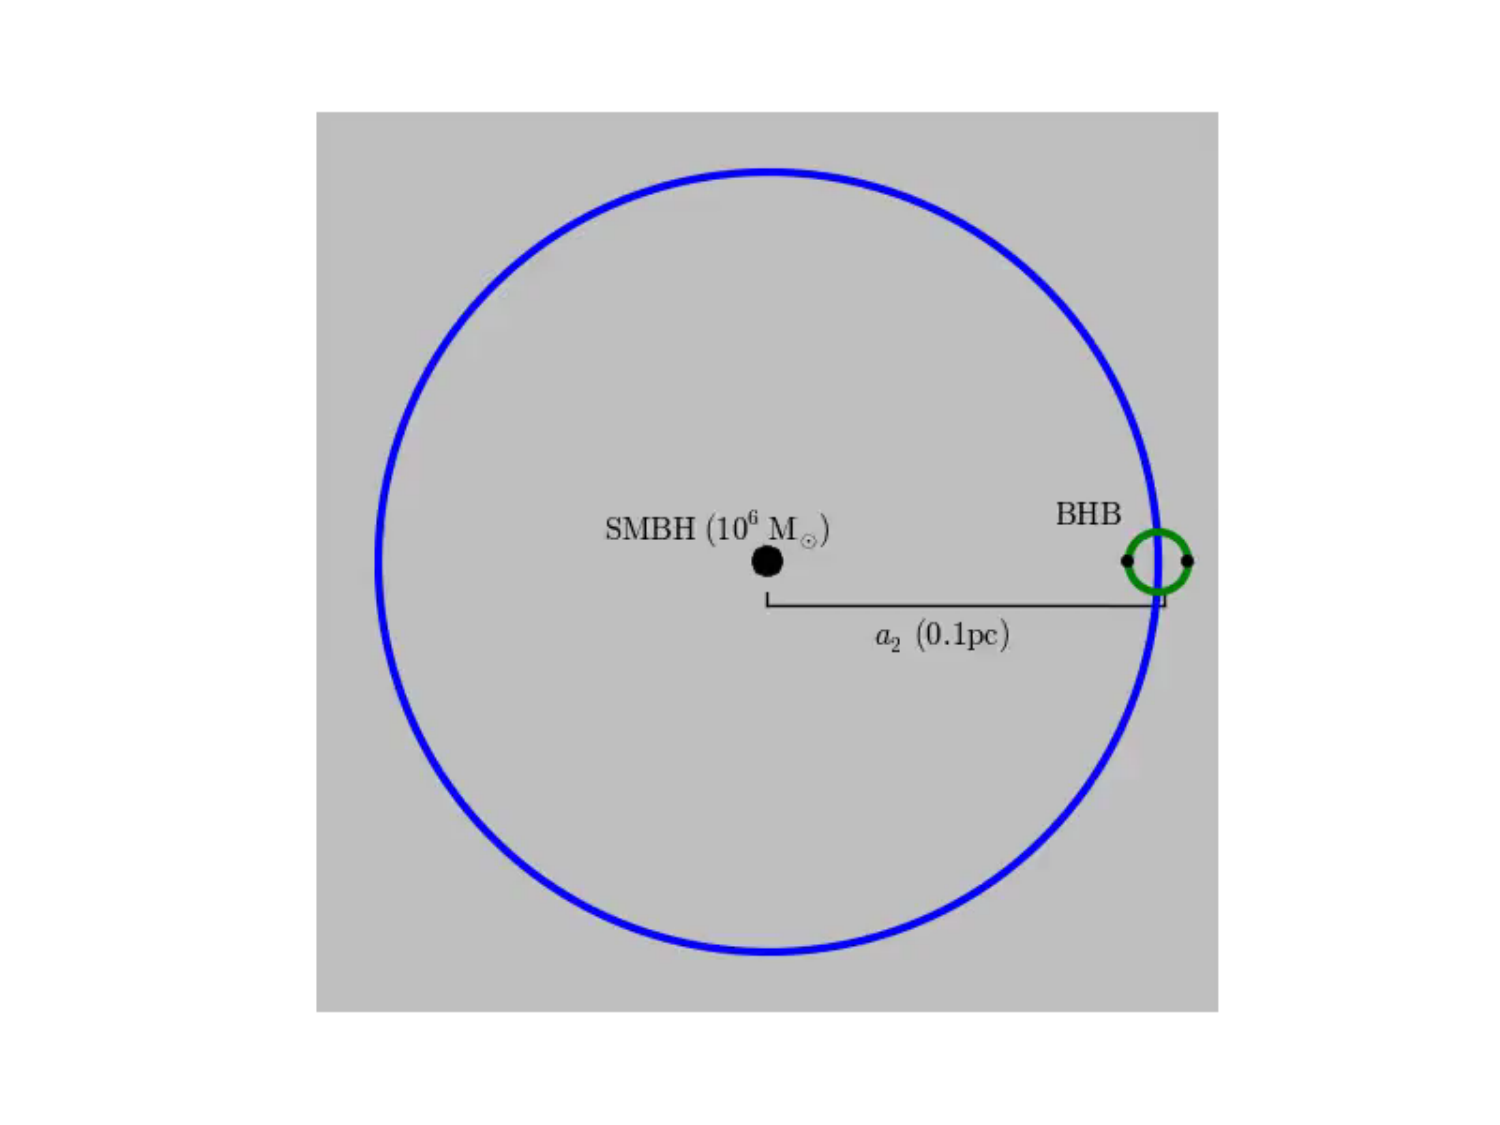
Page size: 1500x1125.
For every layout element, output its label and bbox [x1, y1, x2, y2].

list [3, 3, 1498, 1120]
